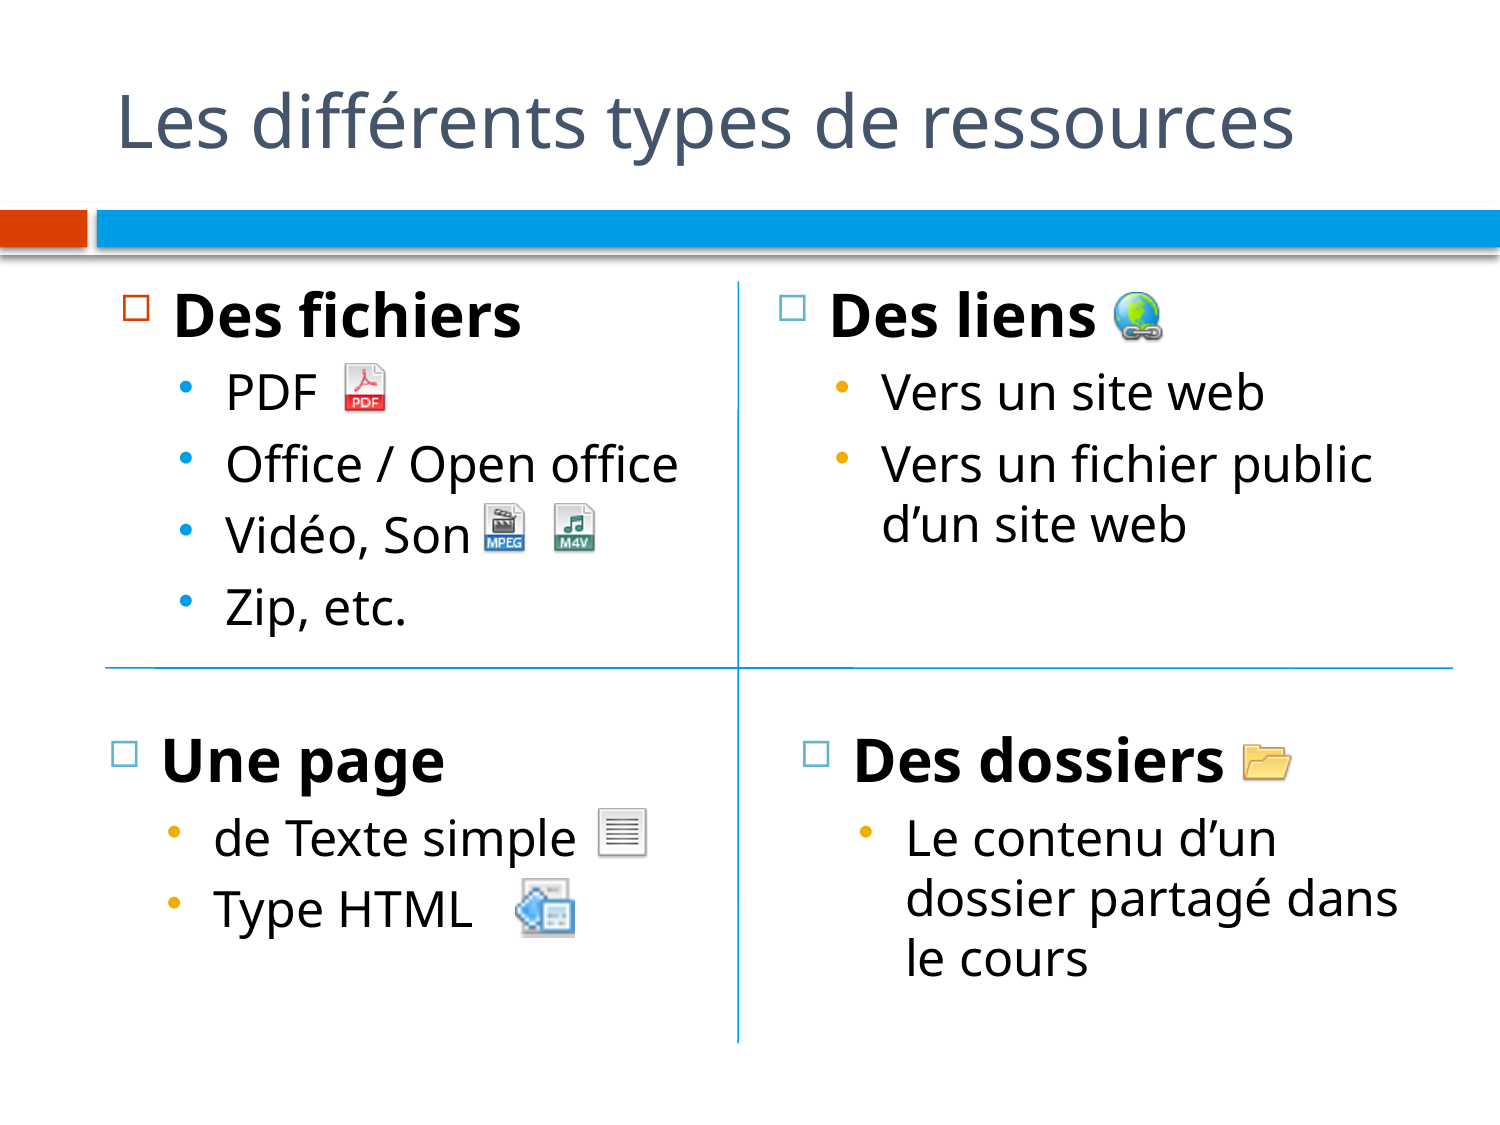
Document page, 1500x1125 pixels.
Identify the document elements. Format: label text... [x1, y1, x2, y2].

picture [515, 878, 575, 938]
list Des fichiers PDF Office / Open office Vidéo, Son Zip, etc. [105, 269, 732, 667]
title Les différents types de ressources [100, 37, 1438, 200]
text_box Une page de Texte simple Type HTML [93, 714, 727, 945]
picture [1112, 292, 1164, 344]
picture [480, 503, 531, 555]
picture [339, 362, 391, 414]
text_box Des liens Vers un site web Vers un fichier public d’un site web [761, 269, 1430, 560]
picture [550, 503, 602, 555]
picture [597, 808, 648, 859]
text_box Des dossiers Le contenu d’un dossier partagé dans le cours [785, 714, 1454, 994]
picture [1241, 737, 1293, 789]
